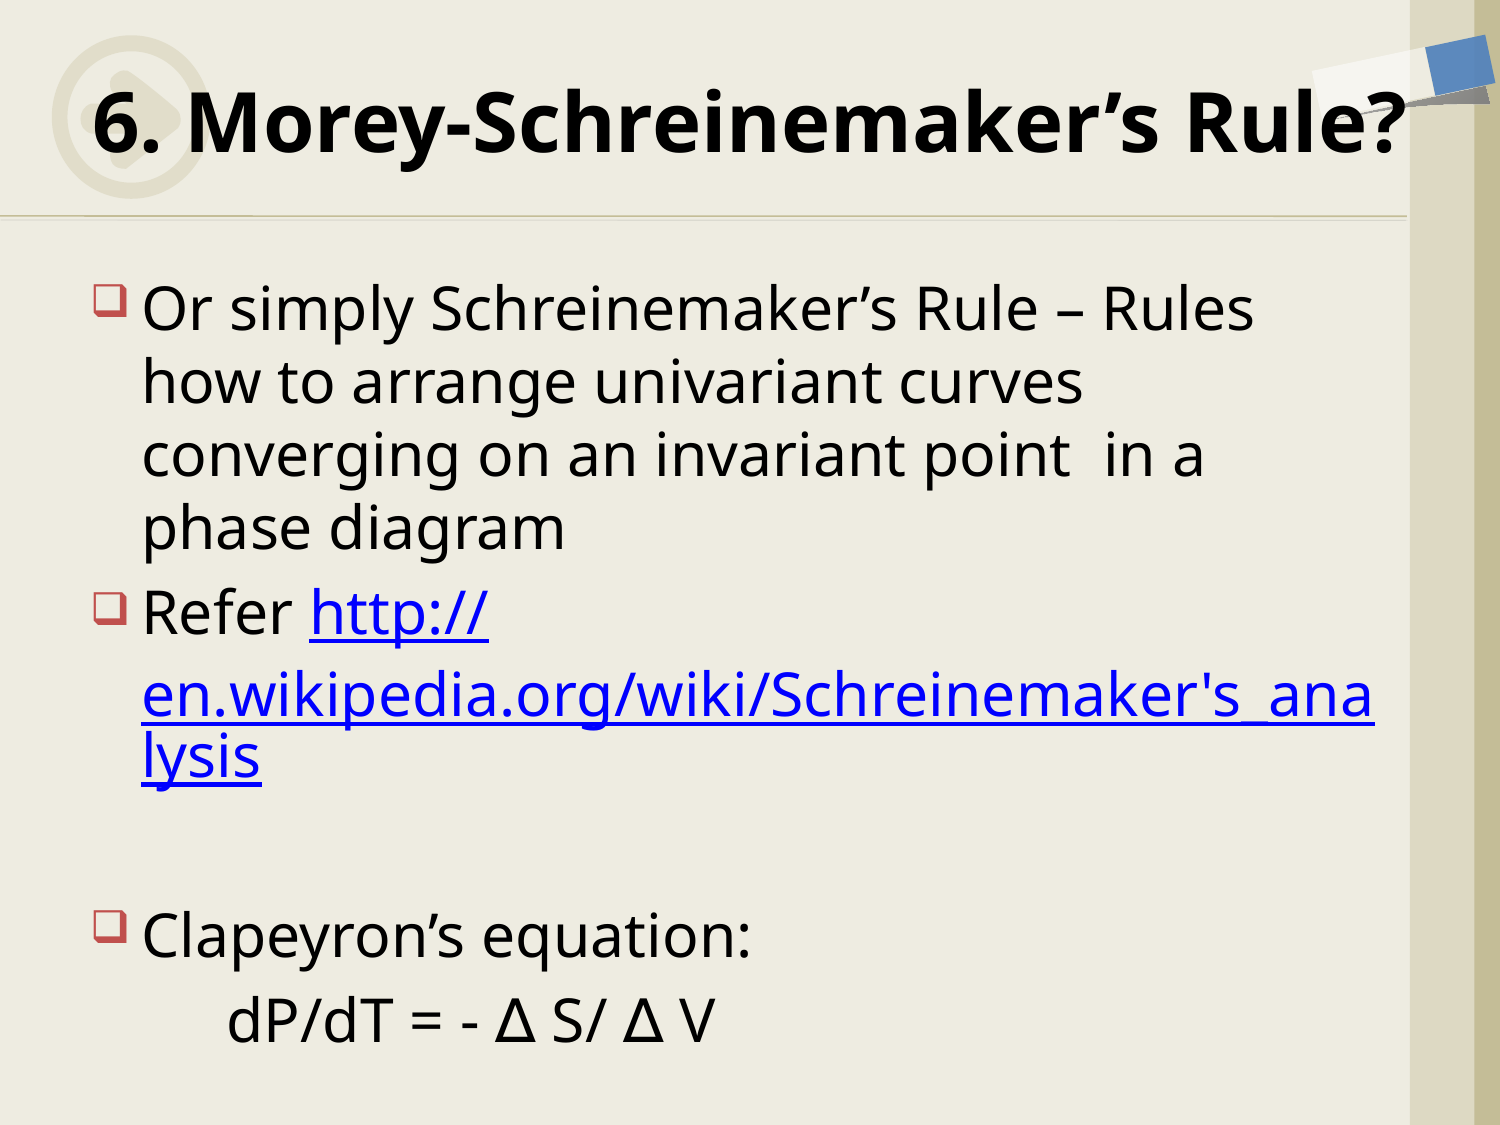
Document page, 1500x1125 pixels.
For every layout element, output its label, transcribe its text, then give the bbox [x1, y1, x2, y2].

list Or simply Schreinemaker’s Rule – Rules how to arrange univariant curves converging on an invariant point in a phase diagram Refer http://en.wikipedia.org/wiki/Schreinemaker's_analysis Clapeyron’s equation: dP/dT = - ∆ S/ ∆ V [75, 262, 1406, 1005]
title 6. Morey-Schreinemaker’s Rule? [75, 24, 1425, 213]
